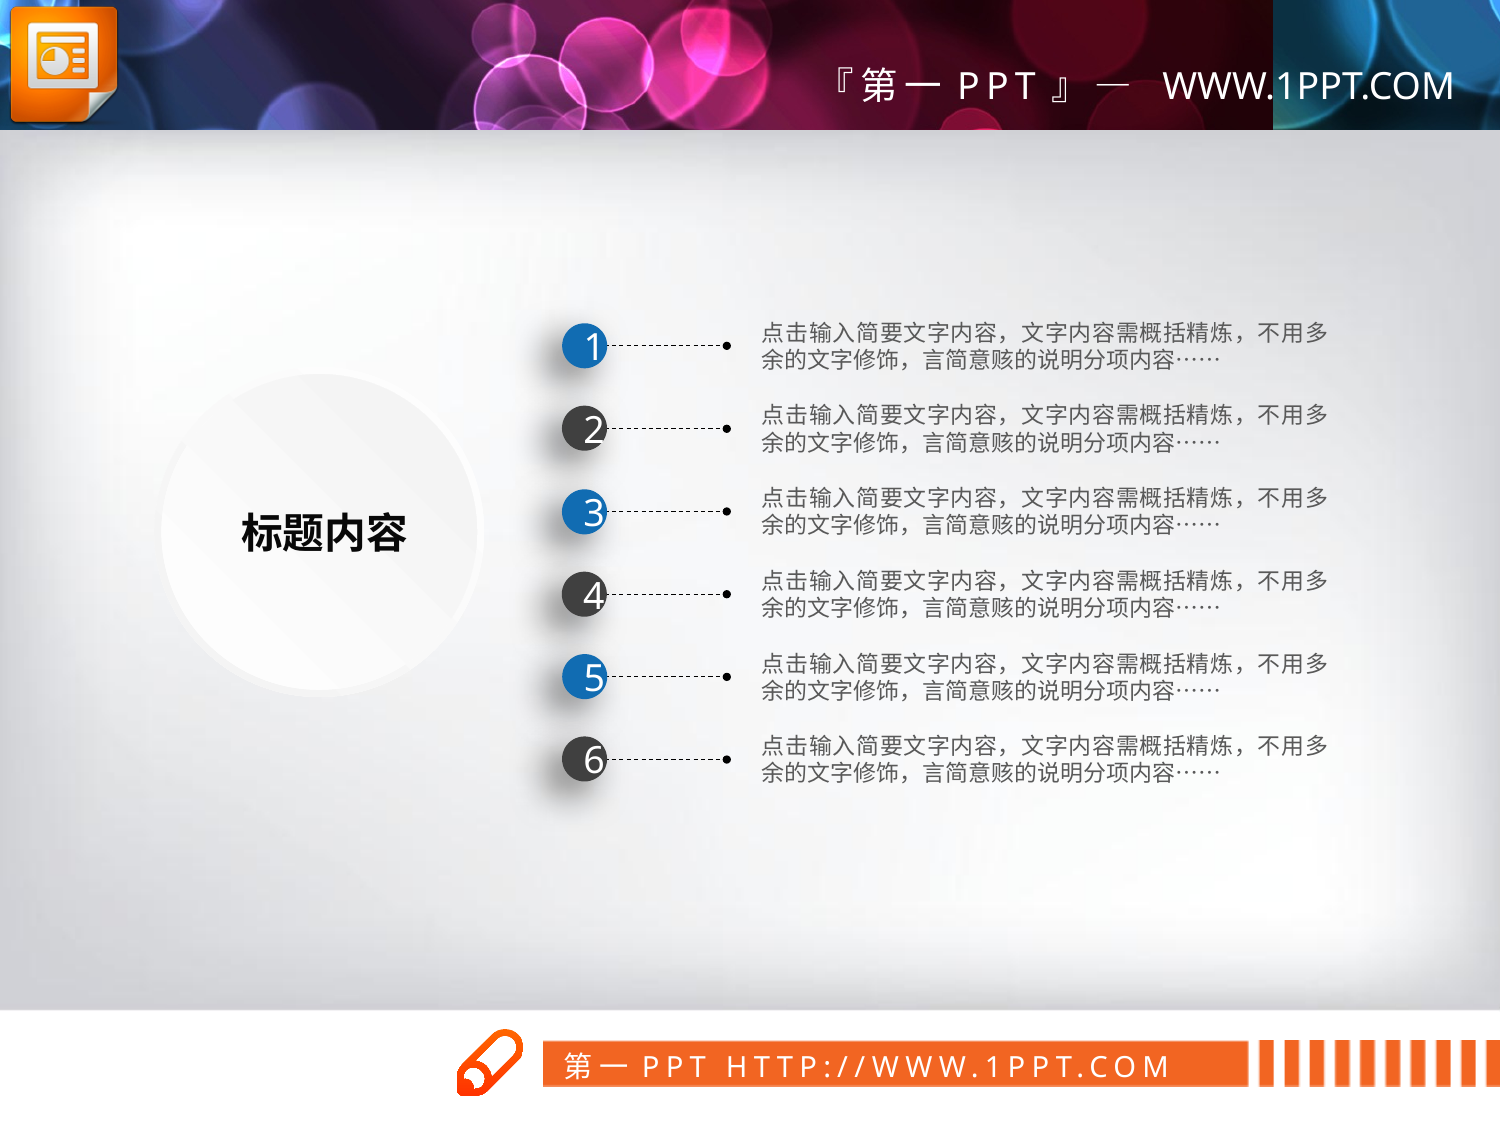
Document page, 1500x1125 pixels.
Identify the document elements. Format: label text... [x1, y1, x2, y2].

text_box 点击输入简要文字内容，文字内容需概括精炼，不用多余的文字修饰，言简意赅的说明分项内容…… [761, 401, 1329, 456]
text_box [153, 366, 485, 698]
text_box 点击输入简要文字内容，文字内容需概括精炼，不用多余的文字修饰，言简意赅的说明分项内容…… [761, 649, 1329, 704]
picture [0, 0, 1500, 1012]
text_box 5 [562, 654, 608, 700]
text_box 6 [562, 736, 608, 782]
text_box 点击输入简要文字内容，文字内容需概括精炼，不用多余的文字修饰，言简意赅的说明分项内容…… [761, 484, 1329, 539]
picture [543, 1040, 1500, 1087]
text_box 点击输入简要文字内容，文字内容需概括精炼，不用多余的文字修饰，言简意赅的说明分项内容…… [761, 732, 1329, 787]
text_box 点击输入简要文字内容，文字内容需概括精炼，不用多余的文字修饰，言简意赅的说明分项内容…… [761, 566, 1329, 622]
text_box 4 [561, 571, 607, 617]
text_box 2 [561, 405, 607, 451]
text_box 点击输入简要文字内容，文字内容需概括精炼，不用多余的文字修饰，言简意赅的说明分项内容…… [761, 318, 1329, 373]
text_box 3 [561, 489, 607, 535]
text_box 1 [562, 323, 608, 369]
